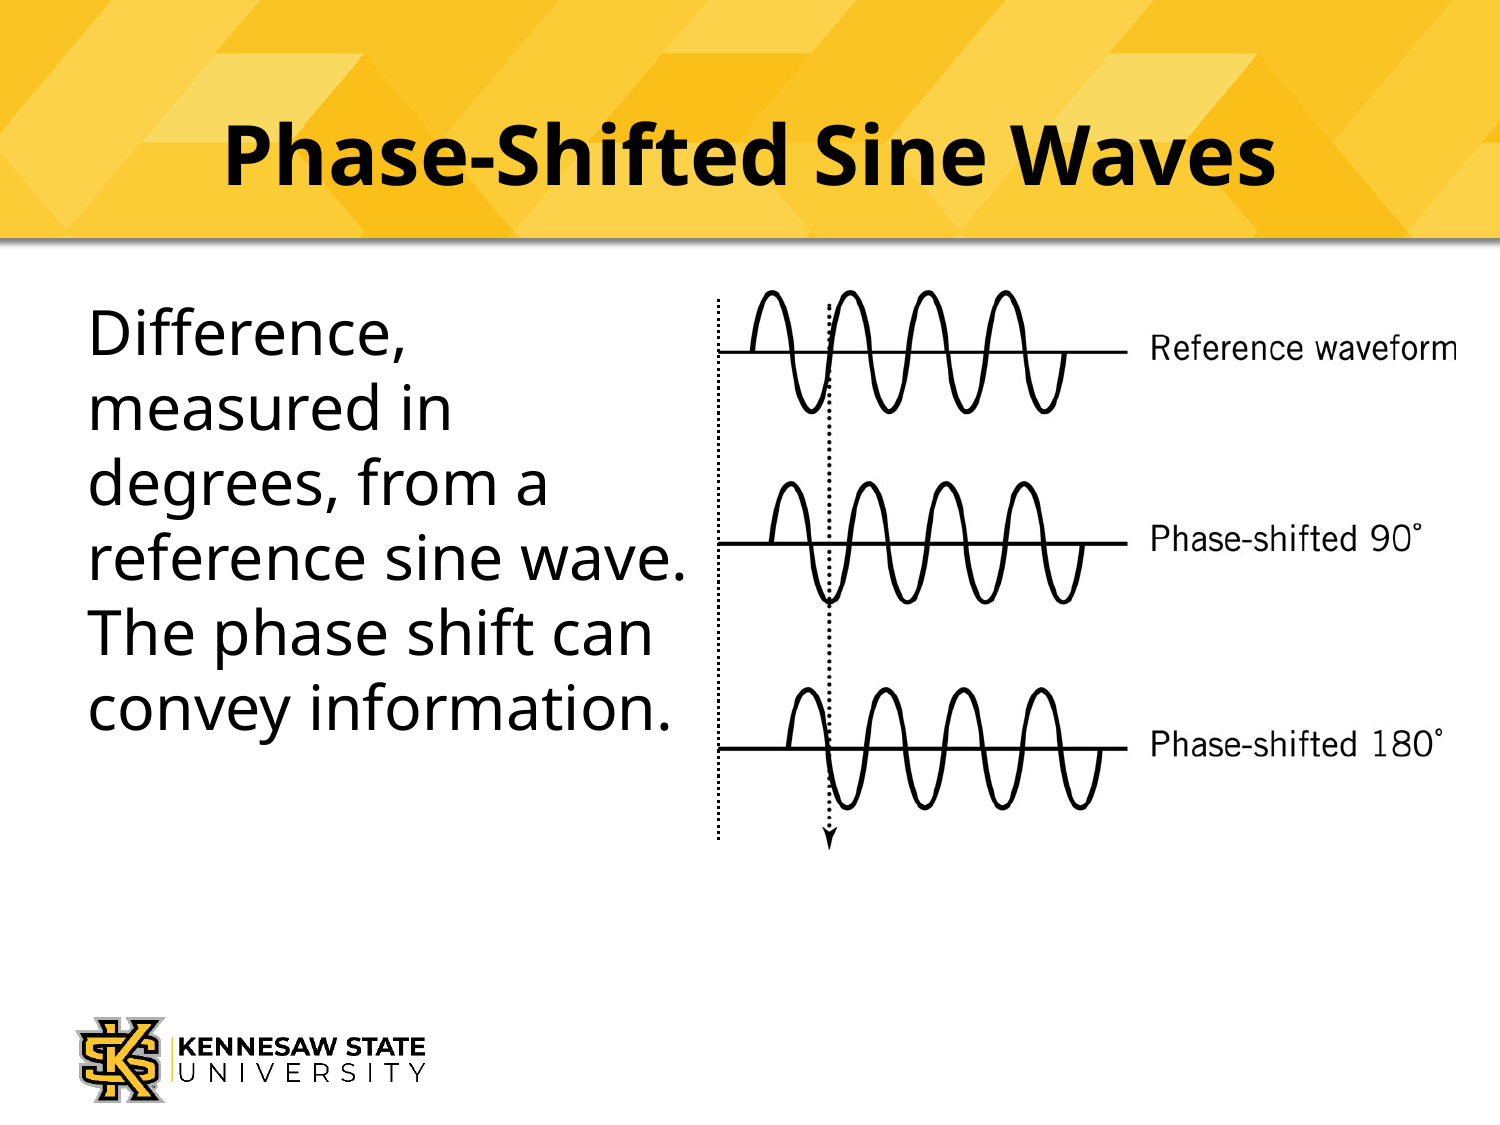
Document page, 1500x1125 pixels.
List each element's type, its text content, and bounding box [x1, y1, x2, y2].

text_box Difference, measured in degrees, from a reference sine wave. The phase shift can convey information. [69, 284, 735, 798]
picture [75, 1017, 425, 1103]
title Phase-Shifted Sine Waves [112, 99, 1388, 206]
picture [0, 0, 1500, 251]
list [718, 289, 1456, 850]
